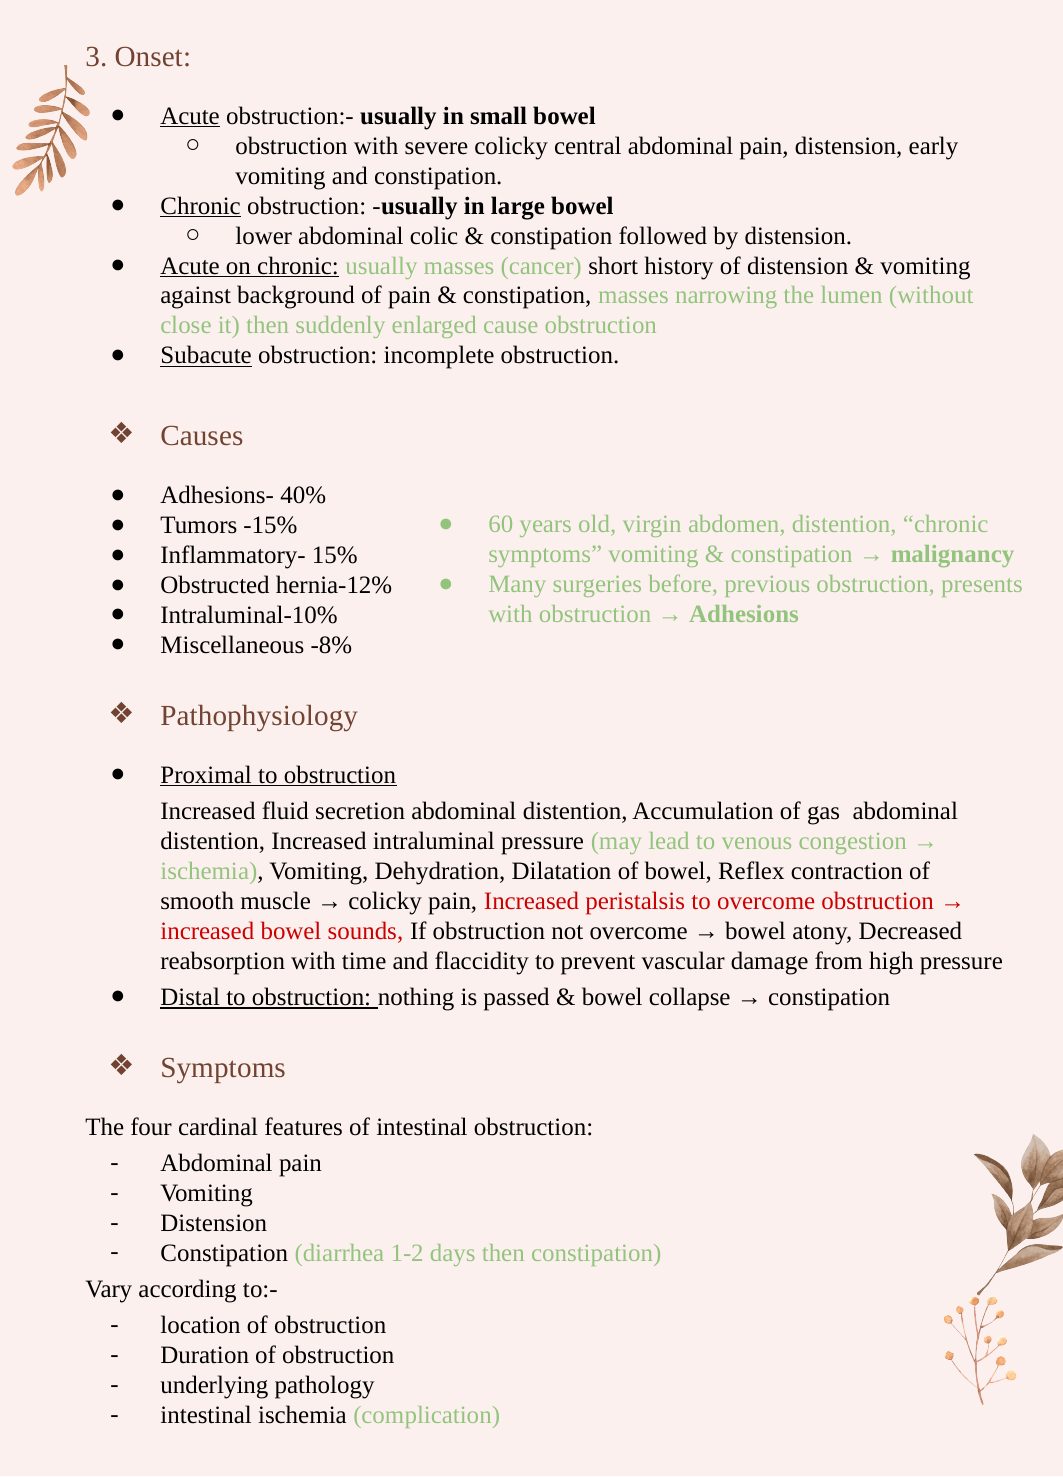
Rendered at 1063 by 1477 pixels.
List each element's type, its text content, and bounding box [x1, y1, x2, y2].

picture [919, 1126, 1063, 1412]
list 3. Onset: Acute obstruction:- usually in small bowel obstruction with severe colicky central abdominal pain, distension, early vomiting and constipation. Chronic obstruction: -usually in large bowel lower abdominal colic & constipation followed by distension. Acute on chronic: usually masses (cancer) short history of distension & vomiting against background of pain & constipation, masses narrowing the lumen (without close it) then suddenly enlarged cause obstruction Subacute obstruction: incomplete obstruction. Causes Adhesions- 40% Tumors -15% Inflammatory- 15% Obstructed hernia-12% Intraluminal-10% Miscellaneous -8% Pathophysiology Proximal to obstruction Increased fluid secretion abdominal distention, Accumulation of gas abdominal distention, Increased intraluminal pressure (may lead to venous congestion → ischemia), Vomiting, Dehydration, Dilatation of bowel, Reflex contraction of smooth muscle → colicky pain, Increased peristalsis to overcome obstruction → increased bowel sounds, If obstruction not overcome → bowel atony, Decreased reabsorption with time and flaccidity to prevent vascular damage from high pressure Distal to obstruction: nothing is passed & bowel collapse → constipation Symptoms The four cardinal features of intestinal obstruction: Abdominal pain Vomiting Distension Constipation (diarrhea 1-2 days then constipation) Vary according to:- location of obstruction Duration of obstruction underlying pathology intestinal ischemia (complication) [70, 21, 1021, 1045]
text_box 60 years old, virgin abdomen, distention, “chronic symptoms” vomiting & constipation → malignancy Many surgeries before, previous obstruction, presents with obstruction → Adhesions [398, 492, 1039, 679]
picture [0, 65, 70, 196]
